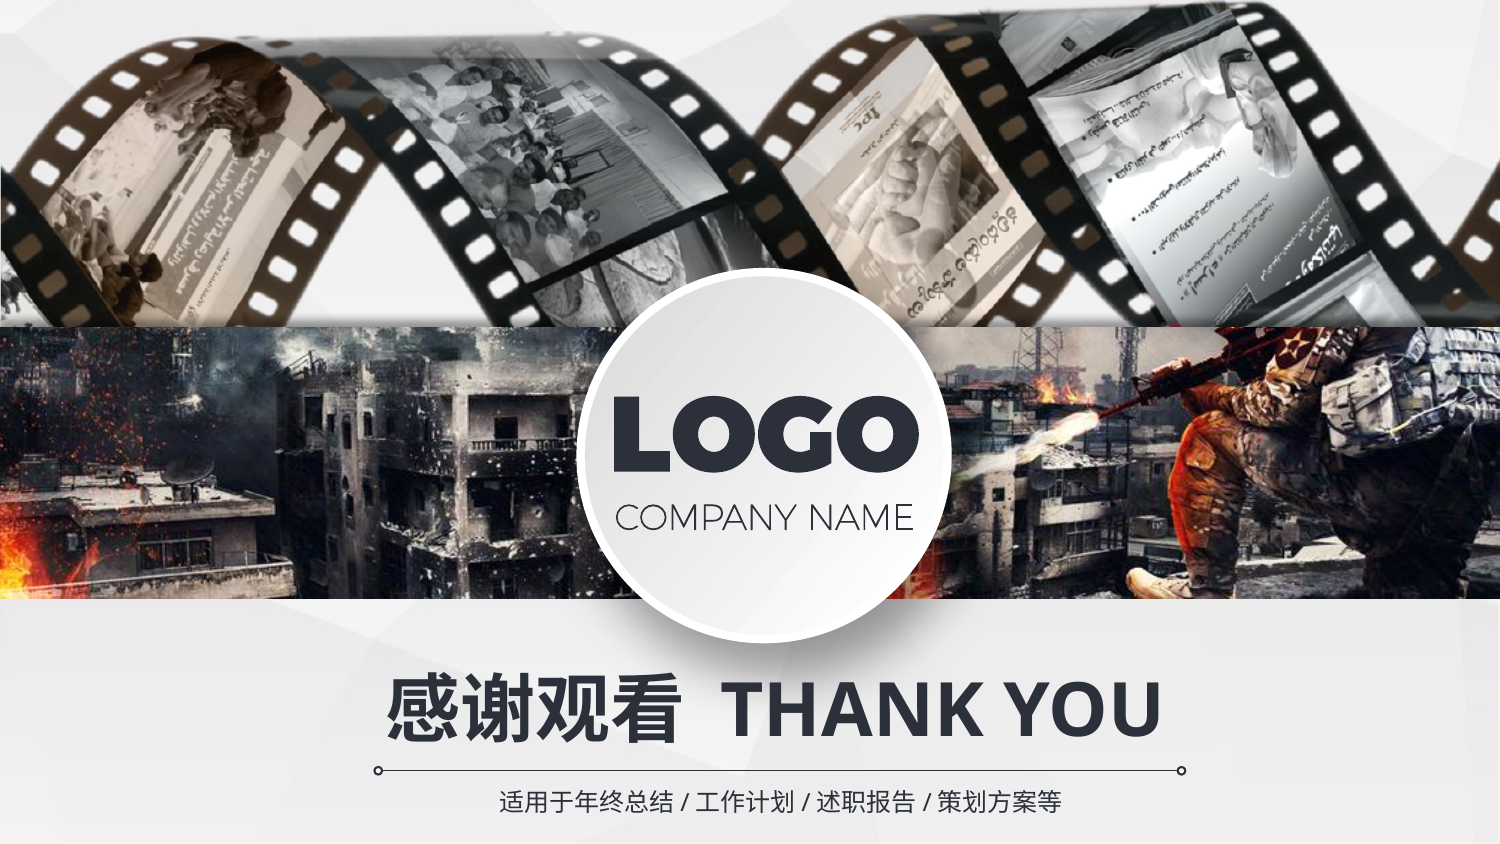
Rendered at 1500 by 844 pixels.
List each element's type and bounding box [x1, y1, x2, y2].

text_box [374, 766, 1186, 775]
picture [0, 0, 1500, 844]
text_box [614, 395, 919, 530]
